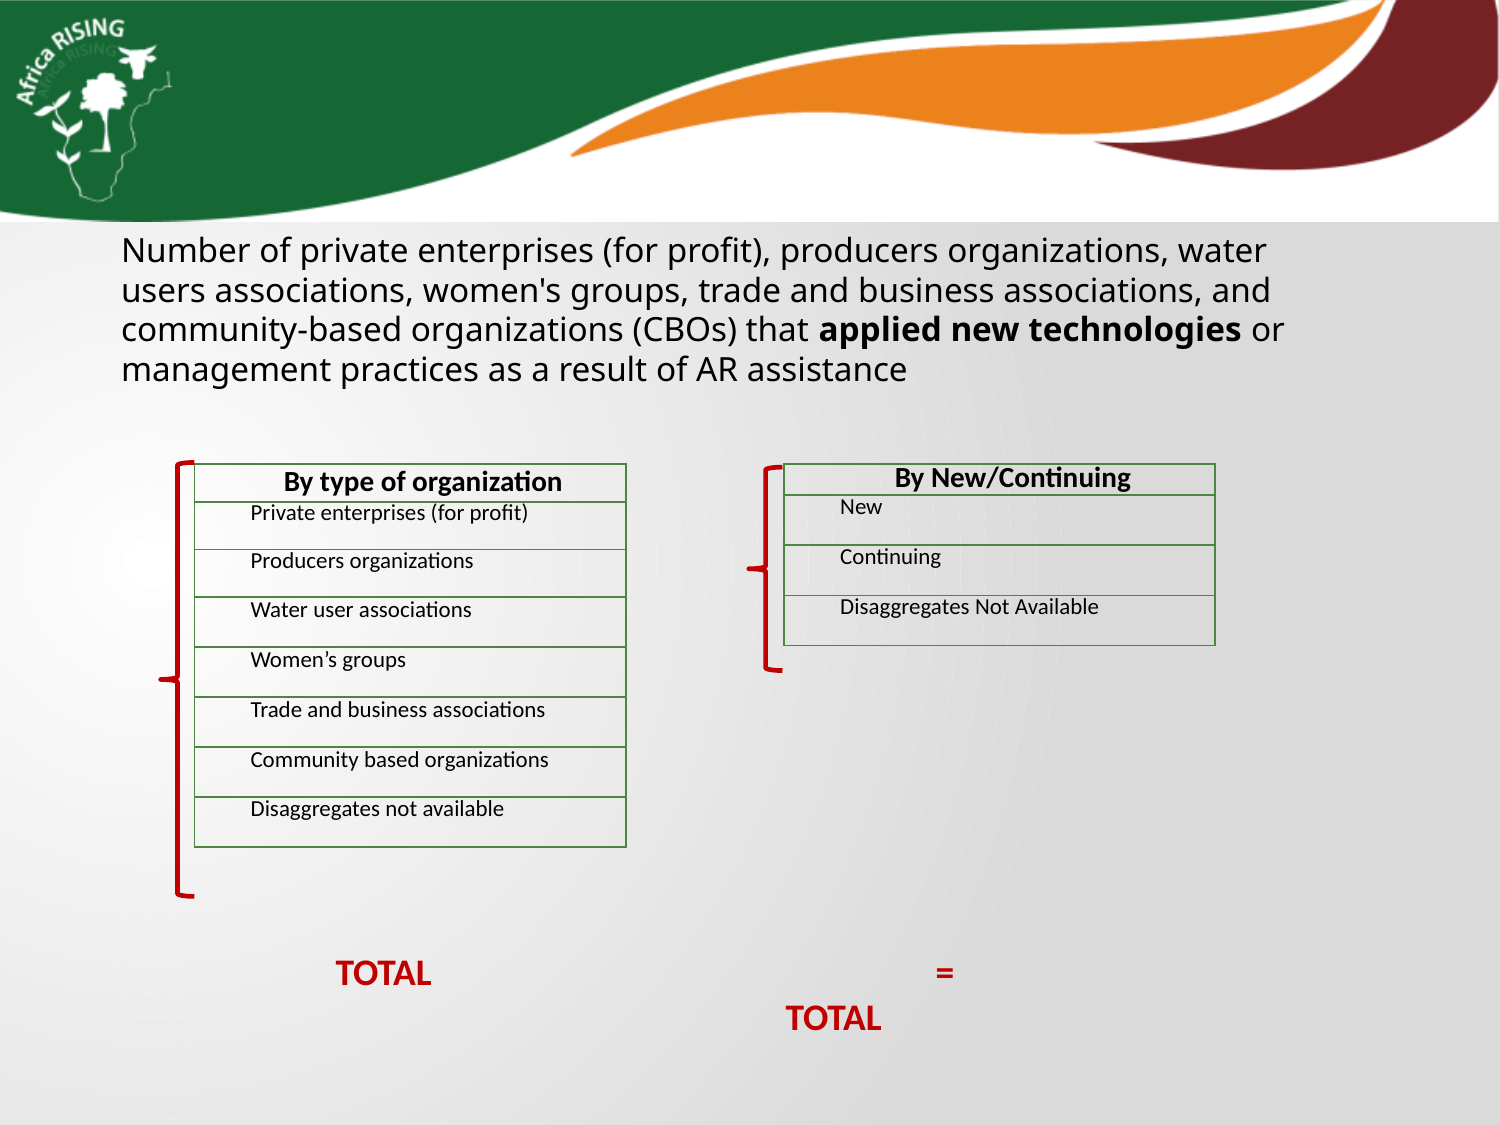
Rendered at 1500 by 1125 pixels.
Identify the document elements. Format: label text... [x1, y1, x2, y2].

list Number of private enterprises (for profit), producers organizations, water users associations, women's groups, trade and business associations, and community-based organizations (CBOs) that applied new technologies or management practices as a result of AR assistance [87, 221, 1363, 389]
table_cell Continuing [785, 546, 1214, 595]
text_box TOTAL = TOTAL [320, 940, 1177, 1046]
table_cell Women’s groups [195, 648, 625, 696]
table_cell Disaggregates Not Available [785, 596, 1214, 645]
table_cell Water user associations [195, 598, 625, 646]
text_box [747, 466, 783, 672]
table_cell Disaggregates not available [195, 798, 625, 846]
text_box [159, 461, 195, 898]
picture [0, 0, 1499, 222]
table_cell Trade and business associations [195, 698, 625, 746]
table_cell Producers organizations [195, 550, 625, 596]
table_header By type of organization [195, 465, 625, 501]
table_cell Community based organizations [195, 748, 625, 796]
table_cell Private enterprises (for profit) [195, 503, 625, 549]
table_cell New [785, 496, 1214, 544]
table_header By New/Continuing [785, 465, 1214, 494]
